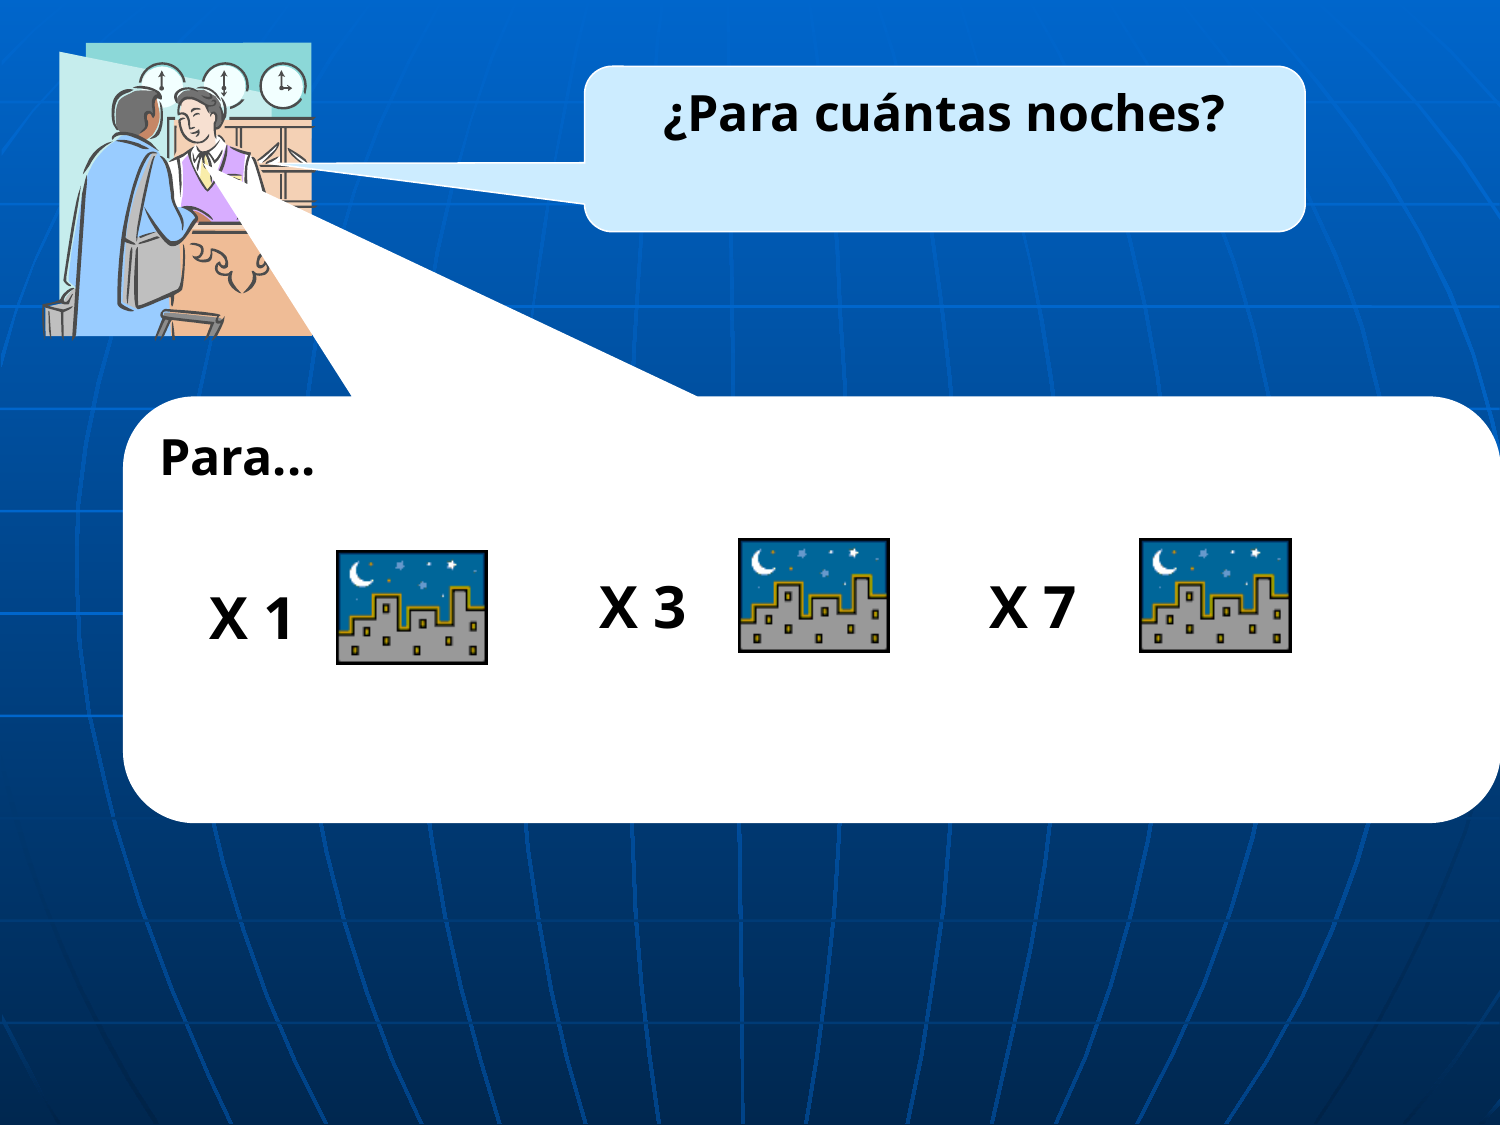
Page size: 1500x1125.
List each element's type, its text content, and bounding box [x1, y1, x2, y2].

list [1139, 538, 1292, 654]
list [336, 550, 489, 666]
text_box X 1 [194, 574, 331, 659]
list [737, 538, 890, 654]
text_box X 3 [584, 562, 732, 648]
text_box Para... [123, 221, 1500, 823]
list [40, 42, 319, 342]
text_box ¿Para cuántas noches? [324, 66, 1306, 232]
text_box X 7 [974, 562, 1134, 648]
